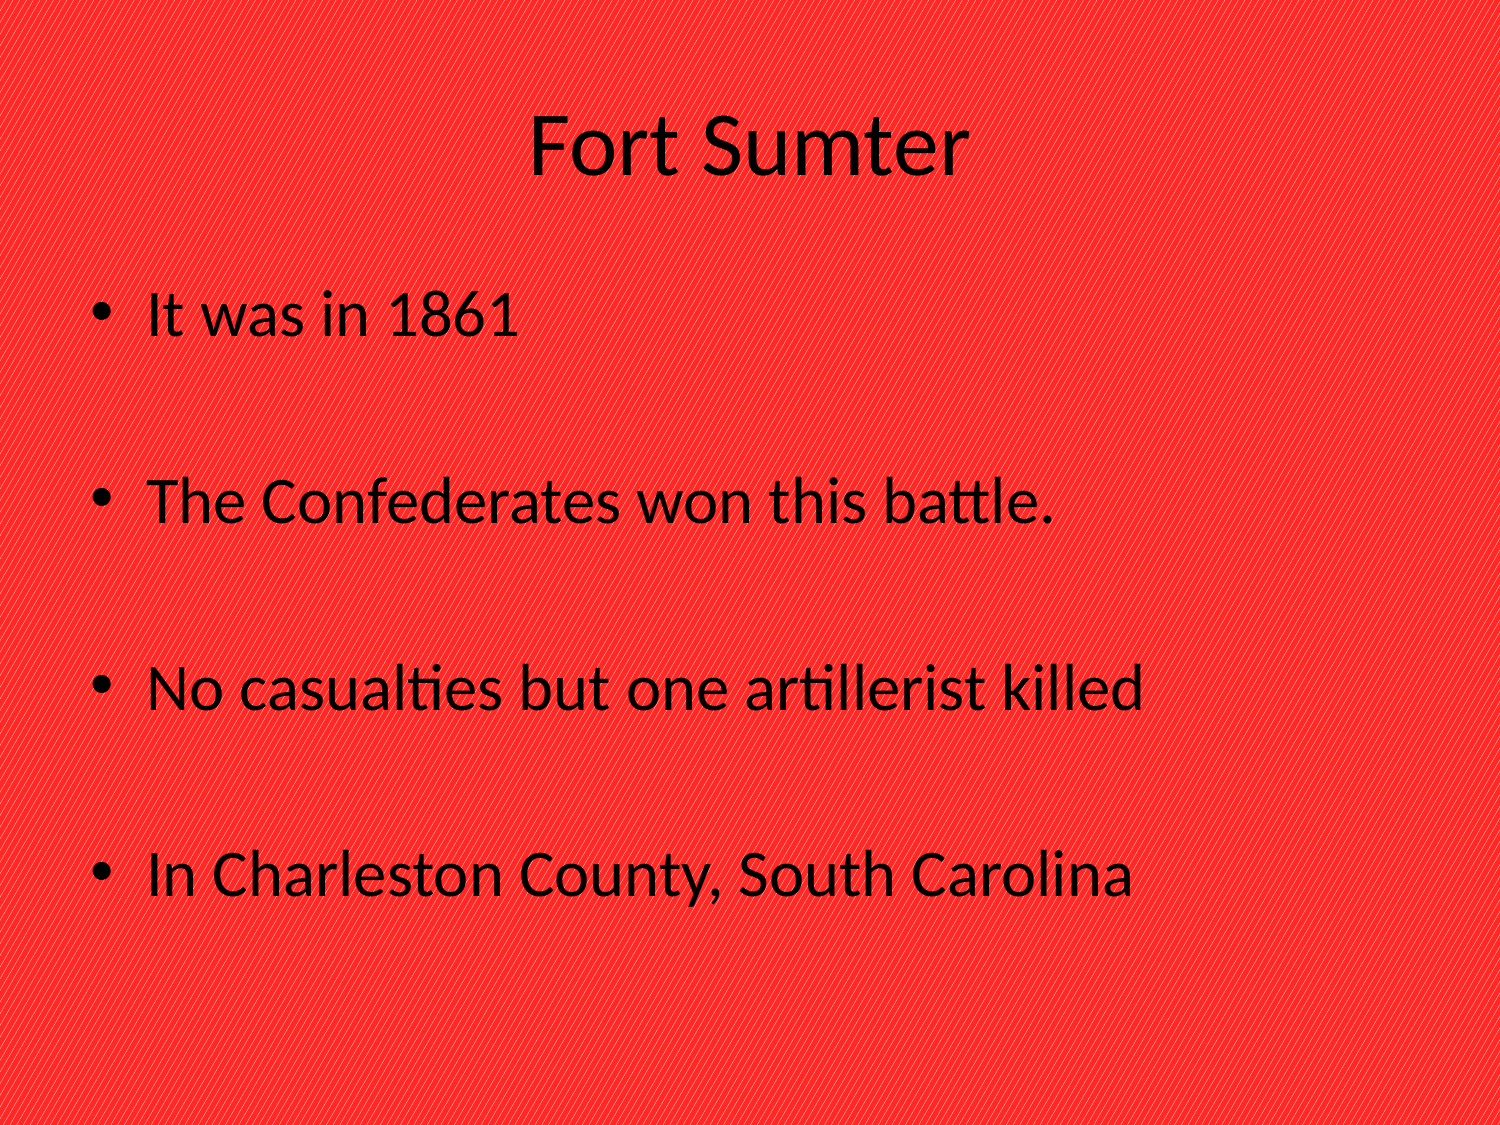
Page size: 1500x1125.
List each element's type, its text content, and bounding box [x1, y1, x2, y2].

list It was in 1861 The Confederates won this battle. No casualties but one artillerist killed In Charleston County, South Carolina [75, 262, 1425, 1005]
title Fort Sumter [75, 45, 1425, 233]
